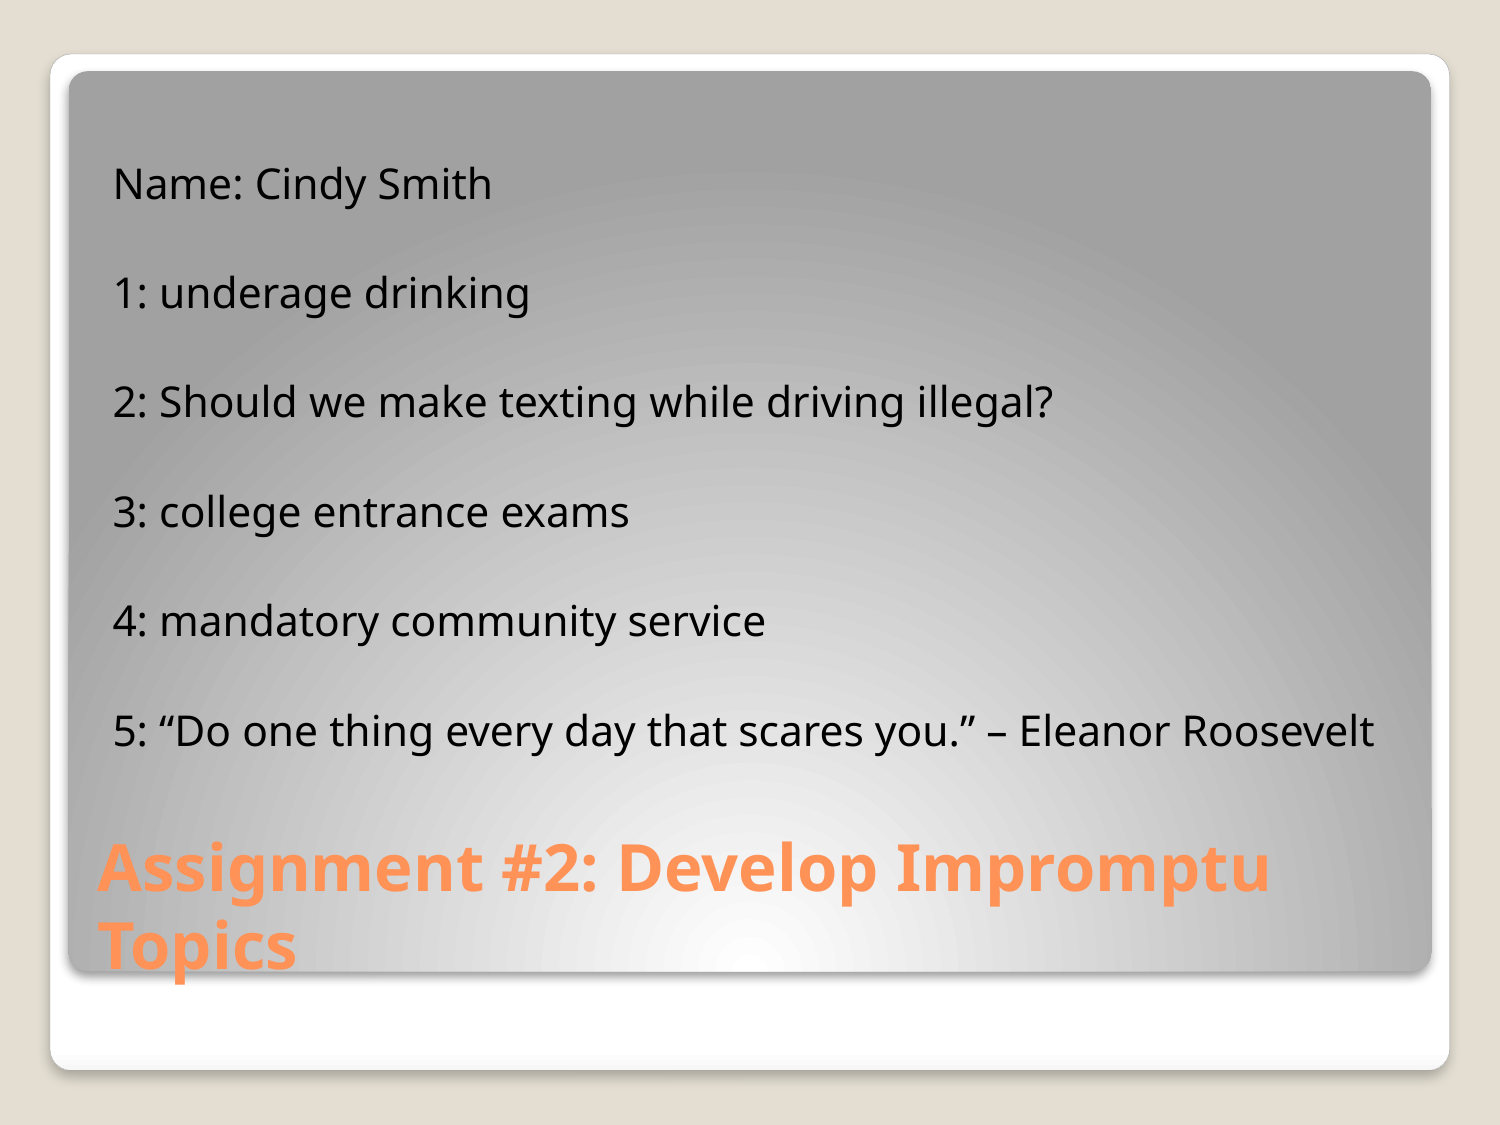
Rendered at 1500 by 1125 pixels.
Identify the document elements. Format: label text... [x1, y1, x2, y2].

title Assignment #2: Develop Impromptu Topics [82, 817, 1425, 990]
list Name: Cindy Smith 1: underage drinking 2: Should we make texting while driving illegal? 3: college entrance exams 4: mandatory community service 5: “Do one thing every day that scares you.” – Eleanor Roosevelt [82, 86, 1425, 774]
